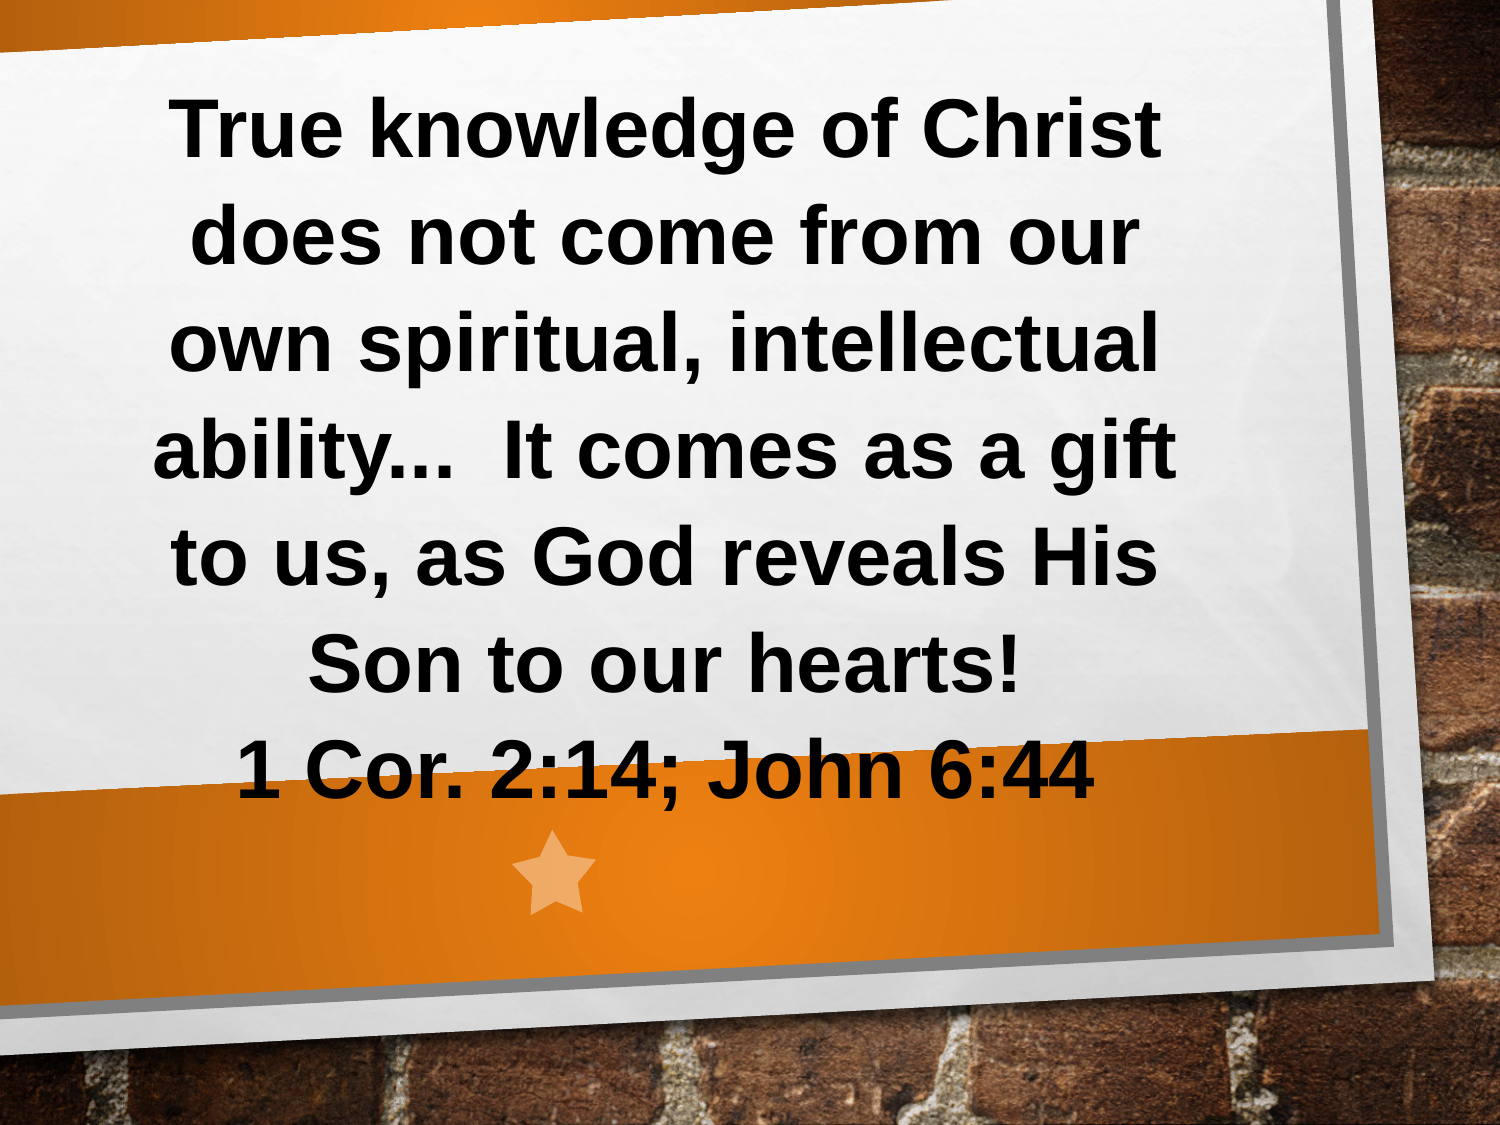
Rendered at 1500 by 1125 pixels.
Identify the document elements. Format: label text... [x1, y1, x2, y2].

picture [0, 0, 1500, 1125]
text_box True knowledge of Christ does not come from our own spiritual, intellectual ability... It comes as a gift to us, as God reveals His Son to our hearts! 1 Cor. 2:14; John 6:44 [88, 59, 1244, 823]
